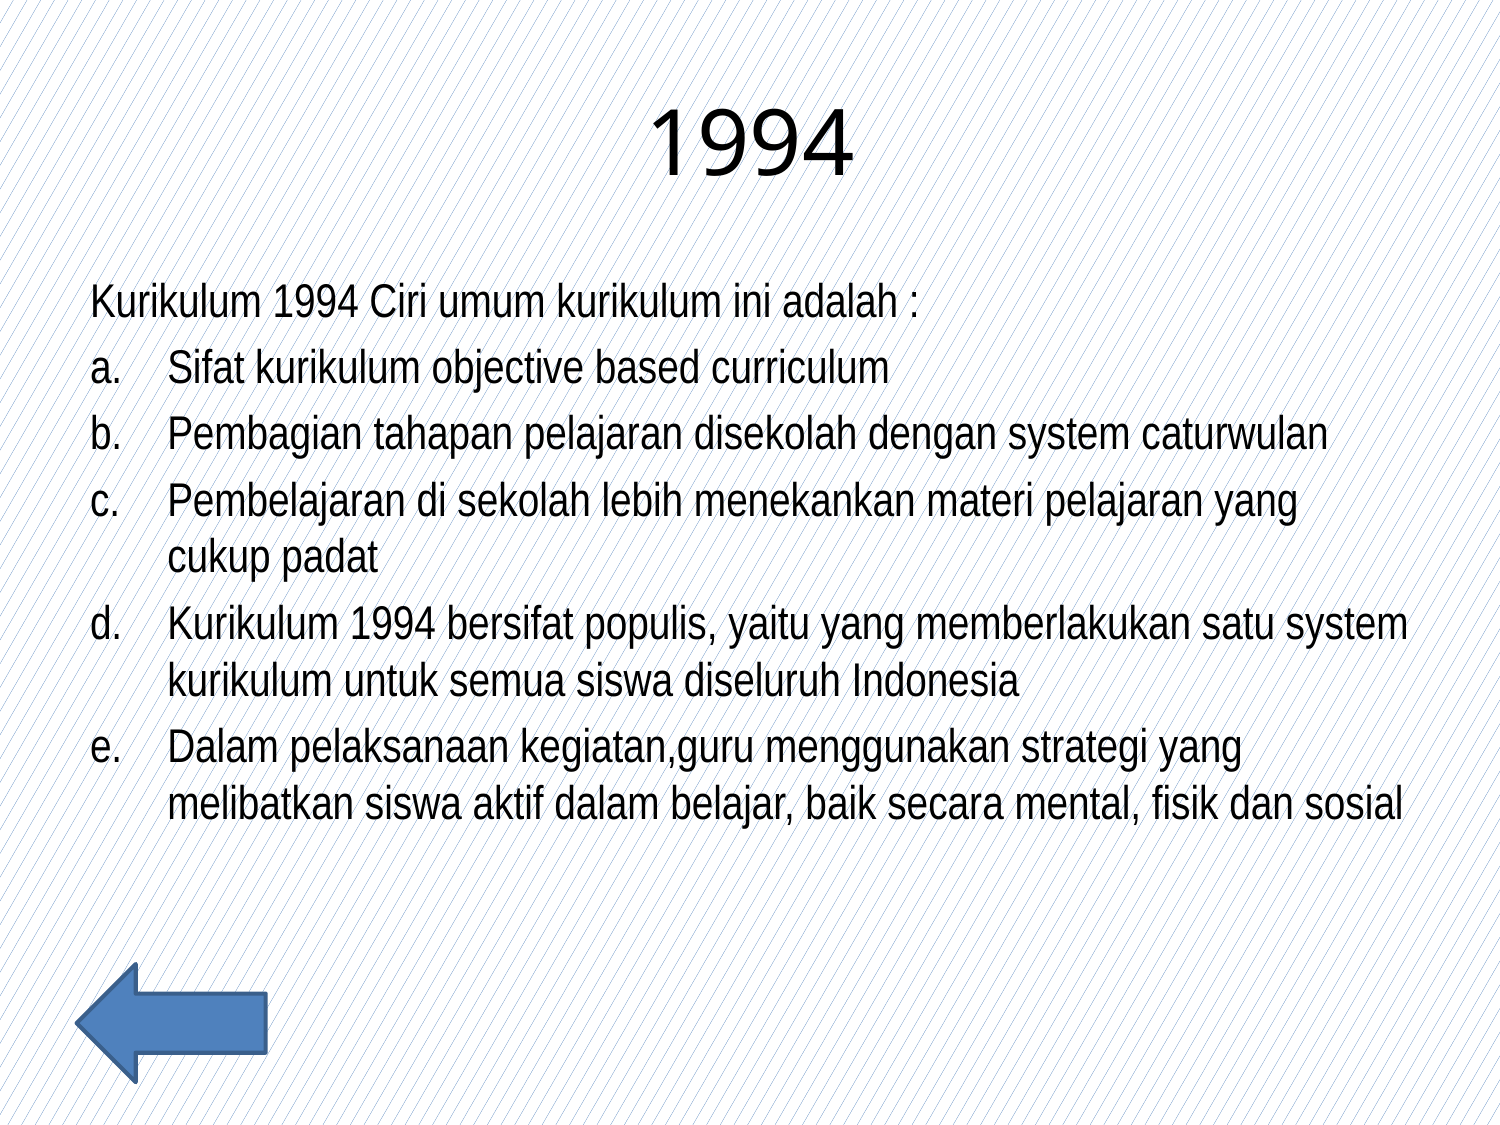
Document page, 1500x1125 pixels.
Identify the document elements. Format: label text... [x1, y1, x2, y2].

title 1994 [75, 45, 1425, 233]
text_box [74, 962, 268, 1085]
list Kurikulum 1994 Ciri umum kurikulum ini adalah : Sifat kurikulum objective based curriculum Pembagian tahapan pelajaran disekolah dengan system caturwulan Pembelajaran di sekolah lebih menekankan materi pelajaran yang cukup padat Kurikulum 1994 bersifat populis, yaitu yang memberlakukan satu system kurikulum untuk semua siswa diseluruh Indonesia Dalam pelaksanaan kegiatan,guru menggunakan strategi yang melibatkan siswa aktif dalam belajar, baik secara mental, fisik dan sosial [75, 262, 1425, 1005]
